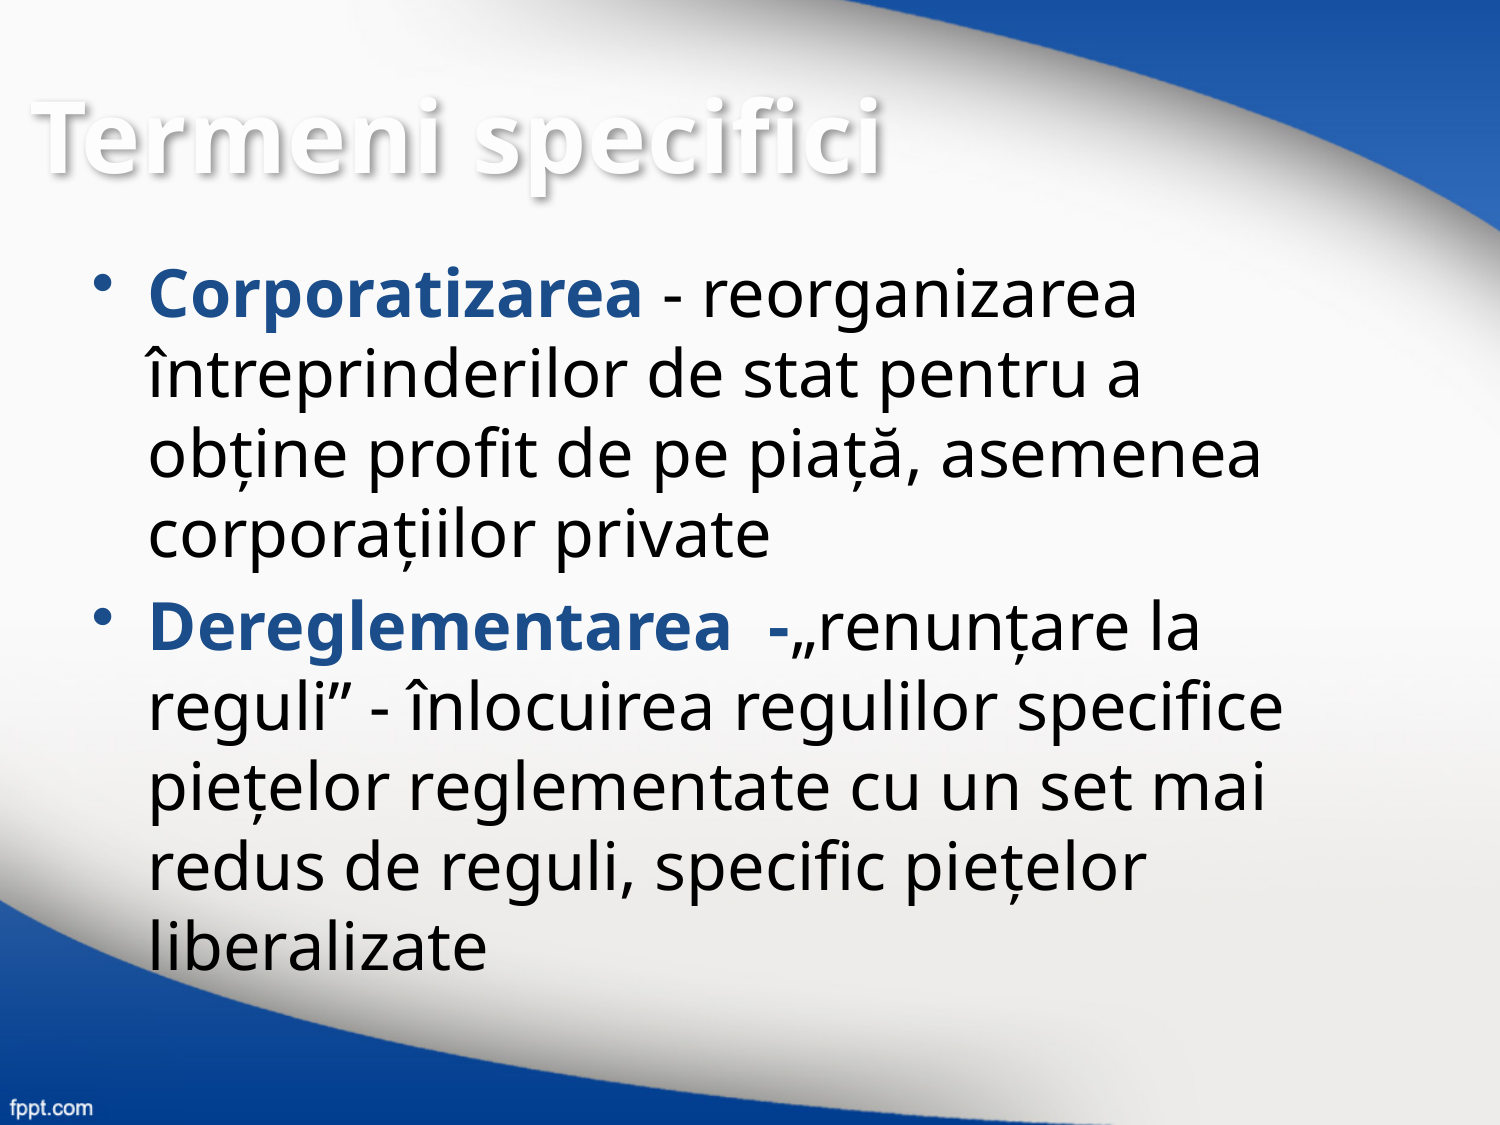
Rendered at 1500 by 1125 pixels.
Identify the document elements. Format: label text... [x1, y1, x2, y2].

picture [0, 0, 1500, 1125]
text_box Termeni specifici [14, 66, 901, 202]
list Corporatizarea - reorganizarea întreprinderilor de stat pentru a obţine profit de pe piaţă, asemenea corporaţiilor private Dereglementarea -„renunţare la reguli” - înlocuirea regulilor specifice pieţelor reglementate cu un set mai redus de reguli, specific pieţelor liberalizate [76, 243, 1331, 544]
